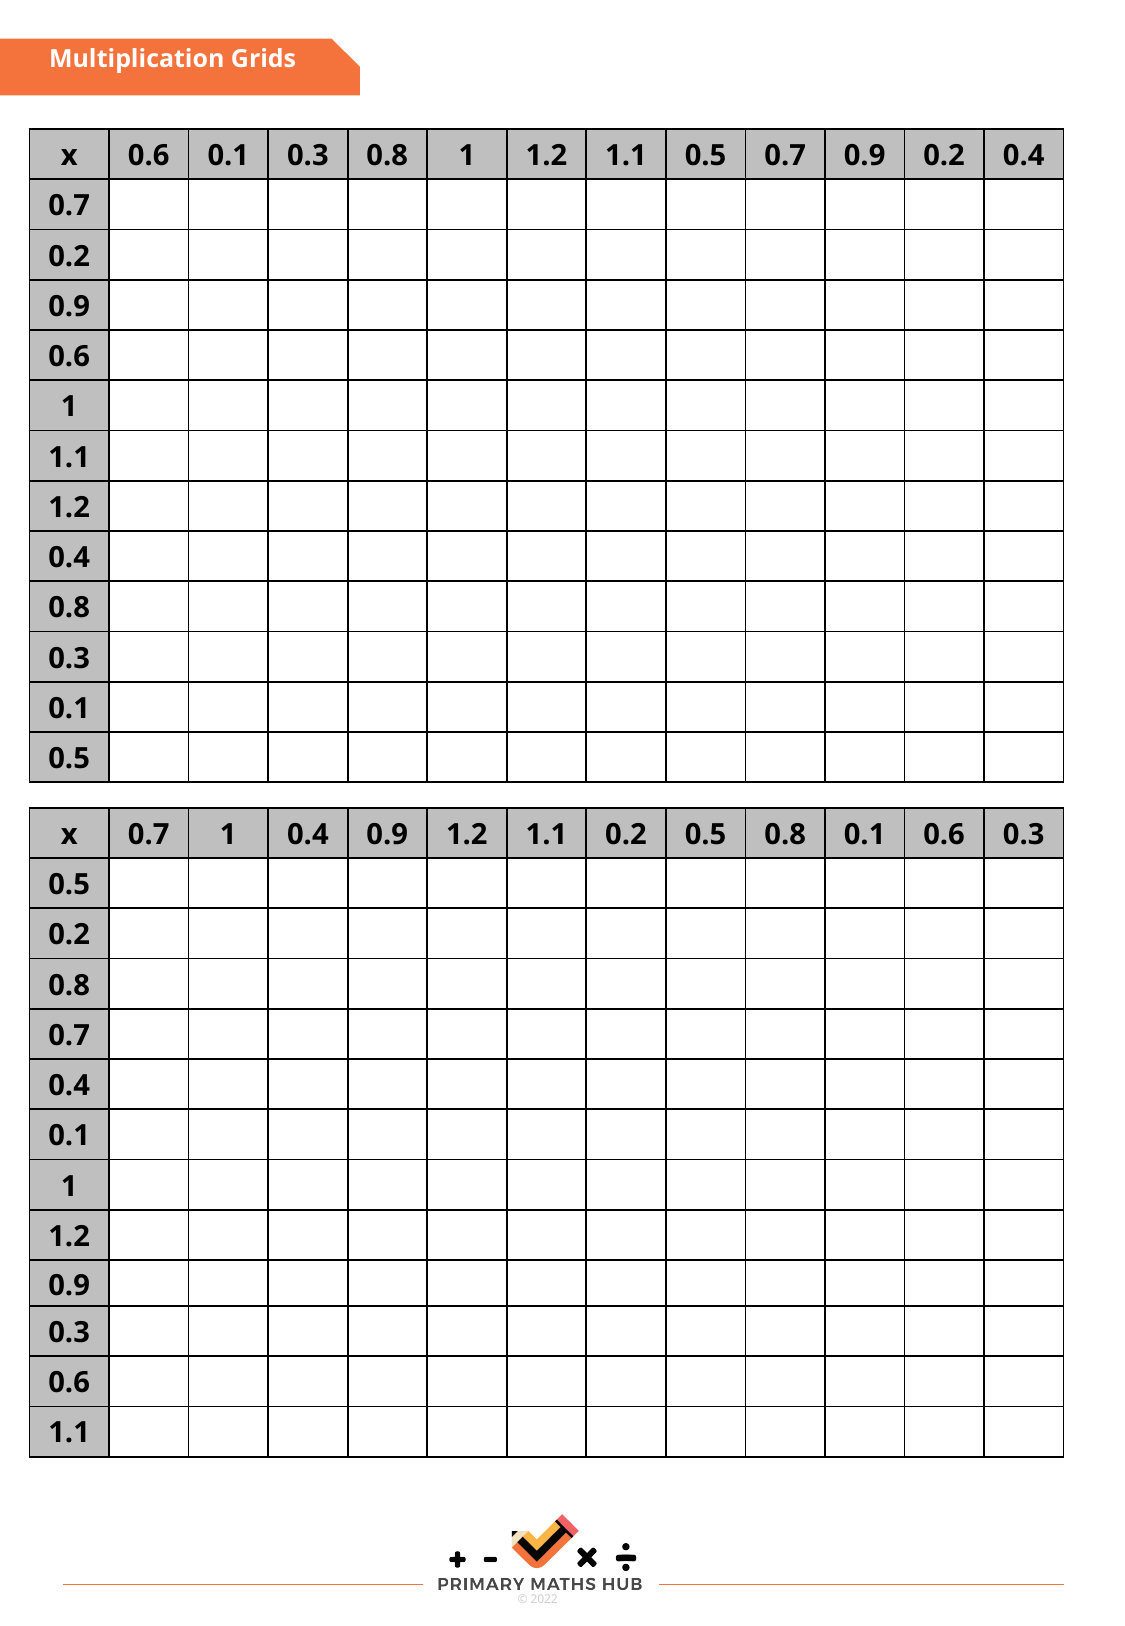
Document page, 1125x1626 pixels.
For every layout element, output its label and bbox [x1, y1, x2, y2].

table_cell [349, 683, 426, 731]
table_cell [428, 180, 506, 229]
table_cell [349, 532, 426, 580]
table_cell [587, 281, 665, 329]
table_cell [189, 1160, 267, 1209]
table_cell [508, 1407, 585, 1456]
table_cell [746, 331, 824, 379]
table_header [428, 130, 506, 178]
table_cell [30, 859, 108, 907]
table_cell [269, 1357, 347, 1406]
table_cell [985, 632, 1063, 681]
table_header [30, 130, 108, 178]
table_cell [587, 1211, 665, 1259]
table_cell [189, 281, 267, 329]
table_cell [110, 331, 188, 379]
table_cell [587, 230, 665, 279]
table_cell [905, 230, 983, 279]
table_cell [349, 431, 426, 480]
table_cell [428, 281, 506, 329]
table_cell [349, 733, 426, 781]
table_cell [30, 1307, 108, 1355]
table_cell [826, 180, 904, 229]
table_cell [349, 1307, 426, 1355]
table_cell [428, 230, 506, 279]
table_cell [269, 1307, 347, 1355]
table_cell [746, 230, 824, 279]
table_cell [746, 859, 824, 907]
table_cell [826, 281, 904, 329]
table_cell [349, 632, 426, 681]
table_cell [587, 1010, 665, 1058]
table_cell [189, 1261, 267, 1305]
table_cell [587, 1110, 665, 1159]
table_cell [667, 281, 745, 329]
table_cell [269, 632, 347, 681]
table_cell [905, 1060, 983, 1108]
table_cell [189, 532, 267, 580]
table_cell [189, 1060, 267, 1108]
table_cell [110, 1357, 188, 1406]
table_cell [826, 582, 904, 631]
table_cell [269, 909, 347, 958]
table_cell [905, 281, 983, 329]
table_cell [269, 431, 347, 480]
table_cell [746, 1010, 824, 1058]
table_cell [189, 582, 267, 631]
table_header [746, 130, 824, 178]
table_cell [189, 1010, 267, 1058]
table_cell [587, 180, 665, 229]
table_cell [667, 482, 745, 530]
table_cell [826, 532, 904, 580]
table_cell [985, 381, 1063, 430]
table_cell [508, 180, 585, 229]
table_cell [905, 1160, 983, 1209]
table_cell [30, 683, 108, 731]
table_cell [269, 1110, 347, 1159]
text_box [429, 1584, 646, 1614]
table_cell [428, 909, 506, 958]
table_cell [269, 482, 347, 530]
table_cell [110, 532, 188, 580]
table_cell [985, 532, 1063, 580]
table_cell [428, 683, 506, 731]
table_cell [905, 683, 983, 731]
table_cell [826, 431, 904, 480]
table_cell [746, 482, 824, 530]
table_cell [269, 381, 347, 430]
table_cell [30, 532, 108, 580]
table_cell [985, 1261, 1063, 1305]
table_cell [30, 909, 108, 958]
table_cell [349, 381, 426, 430]
table_cell [269, 281, 347, 329]
table_cell [349, 1160, 426, 1209]
table_cell [746, 281, 824, 329]
table_cell [269, 1160, 347, 1209]
table_header [508, 809, 585, 857]
table_cell [587, 431, 665, 480]
table_cell [985, 331, 1063, 379]
table_cell [30, 1211, 108, 1259]
table_cell [428, 1211, 506, 1259]
table_cell [30, 1261, 108, 1305]
table_cell [189, 180, 267, 229]
table_cell [110, 230, 188, 279]
table_cell [667, 1307, 745, 1355]
table_cell [349, 1261, 426, 1305]
table_cell [349, 959, 426, 1008]
table_cell [826, 859, 904, 907]
table_cell [269, 582, 347, 631]
table_cell [826, 632, 904, 681]
table_cell [508, 1060, 585, 1108]
table_cell [30, 331, 108, 379]
table_cell [110, 1160, 188, 1209]
table_cell [667, 331, 745, 379]
table_cell [826, 1307, 904, 1355]
table_cell [826, 331, 904, 379]
table_cell [746, 431, 824, 480]
table_cell [746, 532, 824, 580]
table_cell [746, 1160, 824, 1209]
table_cell [30, 1160, 108, 1209]
table_cell [508, 1160, 585, 1209]
table_cell [349, 482, 426, 530]
table_cell [189, 683, 267, 731]
table_cell [269, 180, 347, 229]
table_cell [667, 180, 745, 229]
table_cell [269, 1211, 347, 1259]
table_cell [508, 381, 585, 430]
table_cell [905, 381, 983, 430]
table_cell [587, 532, 665, 580]
table_cell [746, 1357, 824, 1406]
table_cell [667, 1010, 745, 1058]
table_header [110, 809, 188, 857]
table_cell [110, 1010, 188, 1058]
table_cell [508, 1261, 585, 1305]
table_cell [985, 1407, 1063, 1456]
table_header [826, 130, 904, 178]
table_header [826, 809, 904, 857]
table_cell [30, 959, 108, 1008]
table_cell [110, 281, 188, 329]
table_cell [189, 431, 267, 480]
table_cell [826, 1357, 904, 1406]
table_cell [667, 431, 745, 480]
table_cell [508, 1211, 585, 1259]
table_cell [905, 1010, 983, 1058]
table_cell [110, 909, 188, 958]
table_cell [428, 632, 506, 681]
table_cell [269, 1010, 347, 1058]
table_cell [189, 632, 267, 681]
table_cell [508, 482, 585, 530]
table_cell [110, 733, 188, 781]
table_cell [667, 909, 745, 958]
table_cell [746, 733, 824, 781]
table_cell [508, 733, 585, 781]
table_cell [110, 1307, 188, 1355]
table_cell [110, 959, 188, 1008]
table_cell [30, 1010, 108, 1058]
table_cell [985, 909, 1063, 958]
table_cell [587, 959, 665, 1008]
table_cell [746, 1060, 824, 1108]
table_cell [30, 733, 108, 781]
table_cell [189, 859, 267, 907]
table_cell [30, 230, 108, 279]
table_cell [667, 532, 745, 580]
table_cell [587, 331, 665, 379]
table_cell [349, 909, 426, 958]
table_cell [667, 959, 745, 1008]
table_cell [269, 331, 347, 379]
table_cell [349, 1110, 426, 1159]
table_cell [587, 859, 665, 907]
table_cell [30, 632, 108, 681]
table_cell [587, 1261, 665, 1305]
table_cell [826, 1407, 904, 1456]
table_cell [110, 1407, 188, 1456]
table_cell [269, 859, 347, 907]
table_cell [508, 431, 585, 480]
table_cell [985, 1010, 1063, 1058]
table_cell [667, 632, 745, 681]
table_cell [349, 1357, 426, 1406]
table_cell [826, 1010, 904, 1058]
table_cell [189, 1307, 267, 1355]
table_cell [667, 381, 745, 430]
table_cell [667, 1407, 745, 1456]
table_cell [189, 1211, 267, 1259]
table_cell [985, 859, 1063, 907]
table_cell [746, 683, 824, 731]
table_cell [905, 180, 983, 229]
table_cell [587, 482, 665, 530]
table_cell [905, 1110, 983, 1159]
table_cell [826, 1211, 904, 1259]
table_cell [349, 1407, 426, 1456]
table_cell [428, 381, 506, 430]
table_cell [587, 1307, 665, 1355]
table_cell [508, 1357, 585, 1406]
table_cell [349, 180, 426, 229]
table_cell [587, 381, 665, 430]
table_cell [746, 1110, 824, 1159]
table_cell [508, 683, 585, 731]
table_cell [269, 733, 347, 781]
table_cell [587, 683, 665, 731]
table_cell [905, 482, 983, 530]
table_cell [905, 733, 983, 781]
table_cell [508, 532, 585, 580]
table_cell [746, 959, 824, 1008]
table_header [905, 130, 983, 178]
table_header [30, 809, 108, 857]
table_cell [746, 909, 824, 958]
table_cell [667, 230, 745, 279]
table_cell [587, 632, 665, 681]
table_cell [189, 1357, 267, 1406]
table_header [349, 130, 426, 178]
table_cell [905, 1357, 983, 1406]
table_cell [905, 909, 983, 958]
table_cell [826, 909, 904, 958]
table_header [667, 130, 745, 178]
table_header [428, 809, 506, 857]
table_cell [269, 683, 347, 731]
table_cell [30, 180, 108, 229]
table_header [746, 809, 824, 857]
table_cell [905, 859, 983, 907]
table_cell [905, 1211, 983, 1259]
table_cell [189, 331, 267, 379]
table_cell [667, 1060, 745, 1108]
table_cell [985, 1060, 1063, 1108]
table_cell [269, 1060, 347, 1108]
table_cell [826, 482, 904, 530]
table_cell [269, 959, 347, 1008]
table_header [189, 809, 267, 857]
table_cell [428, 1060, 506, 1108]
table_cell [667, 733, 745, 781]
table_cell [428, 582, 506, 631]
table_cell [30, 1357, 108, 1406]
table_cell [508, 281, 585, 329]
table_cell [826, 683, 904, 731]
table_header [508, 130, 585, 178]
table_cell [110, 1110, 188, 1159]
table_cell [189, 909, 267, 958]
table_header [587, 809, 665, 857]
table_cell [428, 532, 506, 580]
table_cell [905, 1261, 983, 1305]
table_cell [349, 859, 426, 907]
table_cell [269, 230, 347, 279]
table_cell [189, 381, 267, 430]
table_cell [905, 959, 983, 1008]
table_cell [269, 1261, 347, 1305]
table_cell [985, 180, 1063, 229]
table_cell [905, 532, 983, 580]
table_cell [30, 1407, 108, 1456]
table_header [985, 130, 1063, 178]
table_cell [110, 1211, 188, 1259]
table_cell [508, 632, 585, 681]
table_cell [428, 1357, 506, 1406]
table_cell [189, 482, 267, 530]
table_cell [985, 1211, 1063, 1259]
table_cell [985, 582, 1063, 631]
table_cell [905, 331, 983, 379]
picture [432, 1512, 648, 1597]
table_cell [508, 1307, 585, 1355]
table_header [985, 809, 1063, 857]
table_cell [985, 1110, 1063, 1159]
table_cell [905, 1407, 983, 1456]
table_cell [508, 859, 585, 907]
table_cell [587, 1357, 665, 1406]
table_cell [349, 281, 426, 329]
table_cell [667, 1160, 745, 1209]
table_cell [110, 683, 188, 731]
table_cell [587, 1060, 665, 1108]
table_cell [587, 909, 665, 958]
text_box [0, 37, 361, 97]
table_cell [110, 431, 188, 480]
table_cell [189, 1407, 267, 1456]
table_cell [110, 1261, 188, 1305]
table_cell [30, 431, 108, 480]
table_cell [667, 1357, 745, 1406]
table_cell [826, 959, 904, 1008]
table_cell [985, 230, 1063, 279]
table_cell [667, 1110, 745, 1159]
table_cell [428, 431, 506, 480]
table_cell [985, 1160, 1063, 1209]
table_header [349, 809, 426, 857]
table_header [587, 130, 665, 178]
table_cell [985, 683, 1063, 731]
table_cell [587, 1160, 665, 1209]
table_cell [905, 431, 983, 480]
table_cell [746, 381, 824, 430]
table_cell [508, 1010, 585, 1058]
table_cell [985, 1357, 1063, 1406]
table_cell [110, 582, 188, 631]
table_cell [349, 1010, 426, 1058]
table_cell [349, 230, 426, 279]
table_cell [110, 180, 188, 229]
table_cell [667, 859, 745, 907]
table_cell [985, 1307, 1063, 1355]
table_cell [30, 381, 108, 430]
table_cell [30, 1060, 108, 1108]
table_header [110, 130, 188, 178]
table_cell [905, 582, 983, 631]
table_cell [349, 1211, 426, 1259]
table_cell [428, 482, 506, 530]
table_cell [905, 632, 983, 681]
table_cell [826, 1060, 904, 1108]
table_cell [905, 1307, 983, 1355]
table_cell [349, 1060, 426, 1108]
table_cell [189, 959, 267, 1008]
table_header [269, 130, 347, 178]
table_cell [30, 1110, 108, 1159]
table_cell [428, 1010, 506, 1058]
table_cell [508, 909, 585, 958]
table_cell [667, 1211, 745, 1259]
table_cell [587, 1407, 665, 1456]
table_cell [667, 582, 745, 631]
table_header [905, 809, 983, 857]
table_cell [110, 632, 188, 681]
table_header [269, 809, 347, 857]
table_cell [428, 959, 506, 1008]
table_cell [110, 859, 188, 907]
table_cell [826, 230, 904, 279]
table_cell [508, 959, 585, 1008]
table_cell [985, 733, 1063, 781]
table_cell [667, 683, 745, 731]
table_cell [508, 230, 585, 279]
table_cell [428, 1261, 506, 1305]
table_cell [826, 381, 904, 430]
table_cell [746, 632, 824, 681]
table_cell [428, 1307, 506, 1355]
table_cell [428, 1407, 506, 1456]
table_cell [269, 1407, 347, 1456]
table_cell [349, 582, 426, 631]
table_cell [667, 1261, 745, 1305]
table_header [189, 130, 267, 178]
table_cell [349, 331, 426, 379]
table_cell [508, 331, 585, 379]
table_cell [269, 532, 347, 580]
table_cell [746, 582, 824, 631]
table_cell [30, 582, 108, 631]
table_cell [508, 1110, 585, 1159]
table_cell [985, 482, 1063, 530]
table_cell [746, 1211, 824, 1259]
table_cell [826, 1110, 904, 1159]
table_cell [428, 859, 506, 907]
table_cell [746, 1407, 824, 1456]
table_cell [985, 959, 1063, 1008]
table_cell [110, 1060, 188, 1108]
table_cell [110, 381, 188, 430]
table_cell [826, 733, 904, 781]
table_header [667, 809, 745, 857]
table_cell [826, 1261, 904, 1305]
table_cell [746, 180, 824, 229]
table_cell [428, 1110, 506, 1159]
table_cell [826, 1160, 904, 1209]
table_cell [587, 582, 665, 631]
table_cell [508, 582, 585, 631]
table_cell [428, 331, 506, 379]
table_cell [985, 431, 1063, 480]
table_cell [985, 281, 1063, 329]
table_cell [428, 1160, 506, 1209]
table_cell [110, 482, 188, 530]
table_cell [587, 733, 665, 781]
table_cell [189, 230, 267, 279]
table_cell [746, 1261, 824, 1305]
table_cell [428, 733, 506, 781]
table_cell [189, 1110, 267, 1159]
table_cell [30, 281, 108, 329]
table_cell [189, 733, 267, 781]
table_cell [30, 482, 108, 530]
table_cell [746, 1307, 824, 1355]
